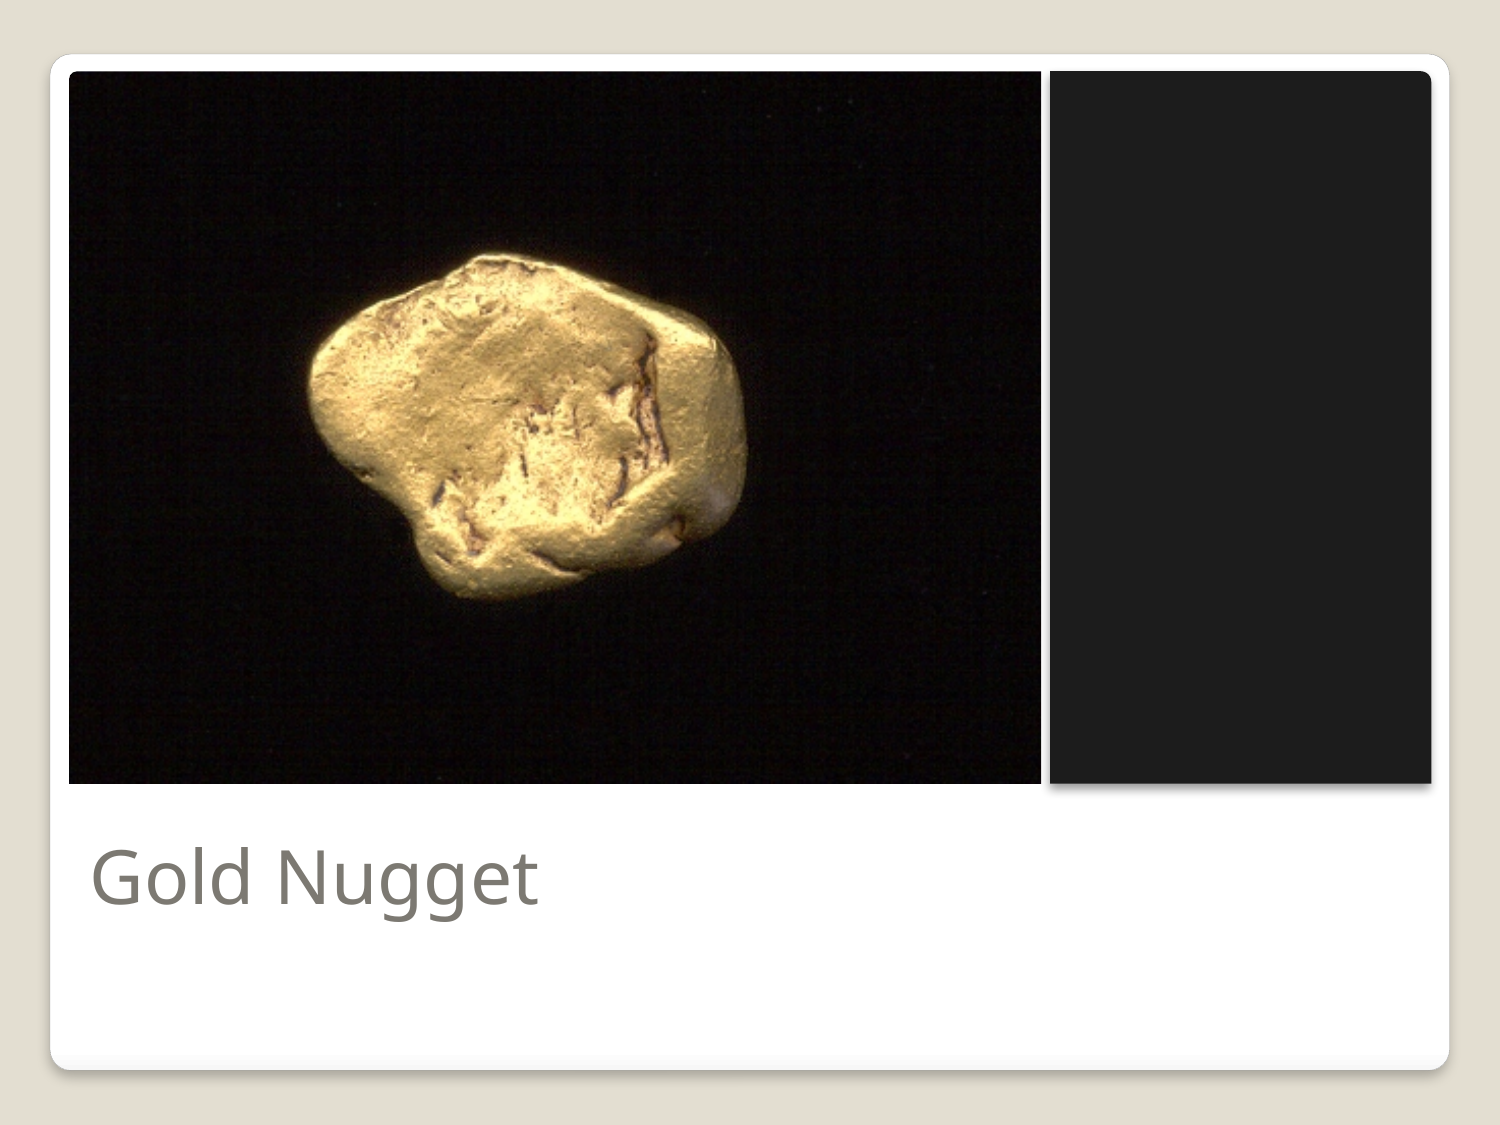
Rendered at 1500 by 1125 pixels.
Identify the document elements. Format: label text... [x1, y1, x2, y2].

picture [68, 71, 1042, 785]
title Gold Nugget [75, 822, 1425, 995]
